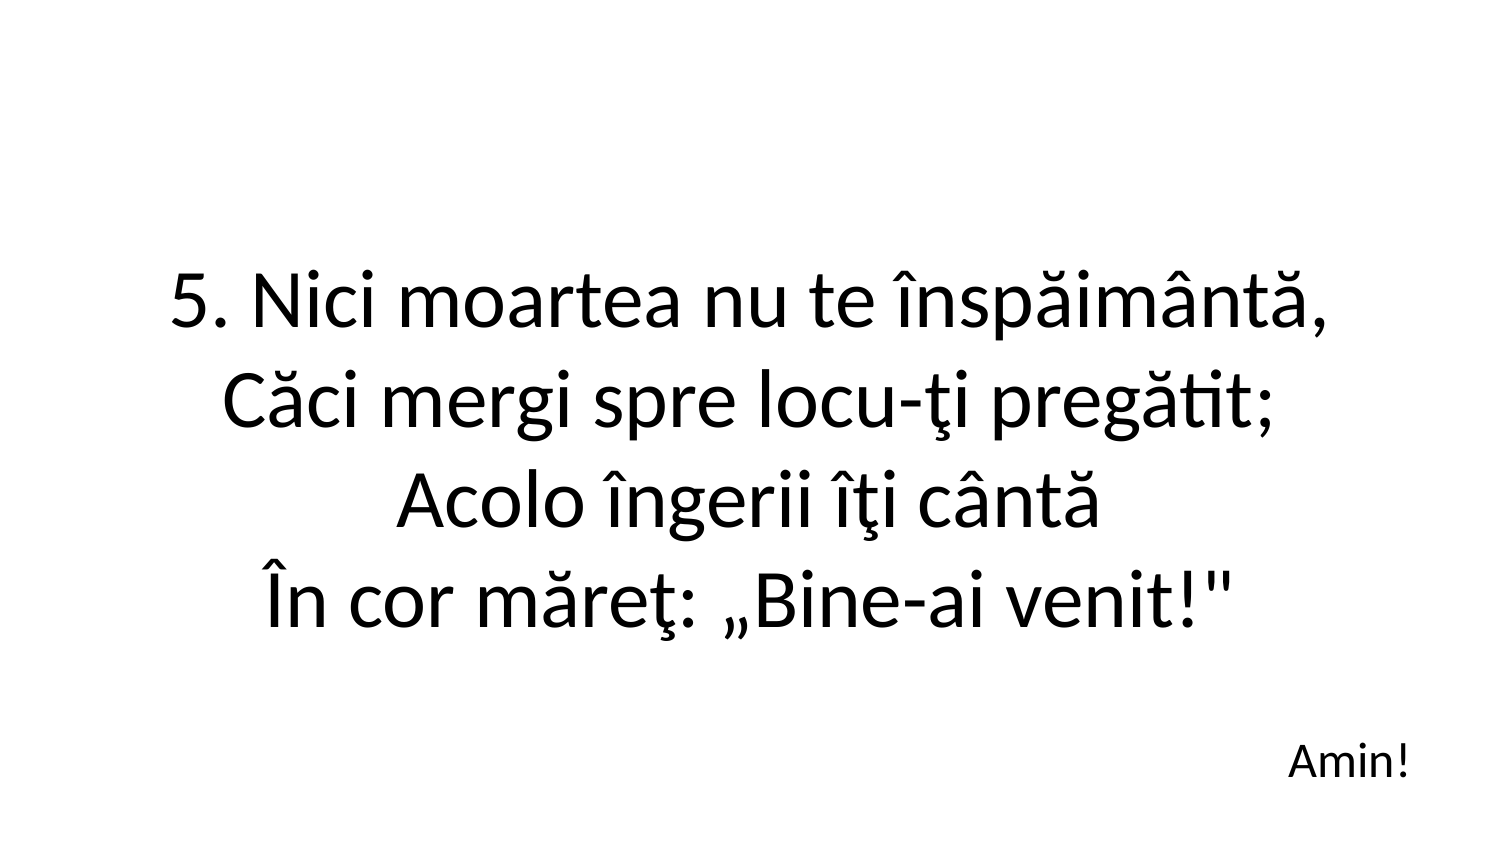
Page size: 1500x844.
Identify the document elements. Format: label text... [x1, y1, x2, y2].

text_box 5. Nici moartea nu te înspăimântă, Căci mergi spre locu-ţi pregătit; Acolo îngerii îţi cântă În cor măreţ: „Bine-ai venit!" [153, 192, 1347, 652]
text_box Amin! [1273, 674, 1427, 795]
